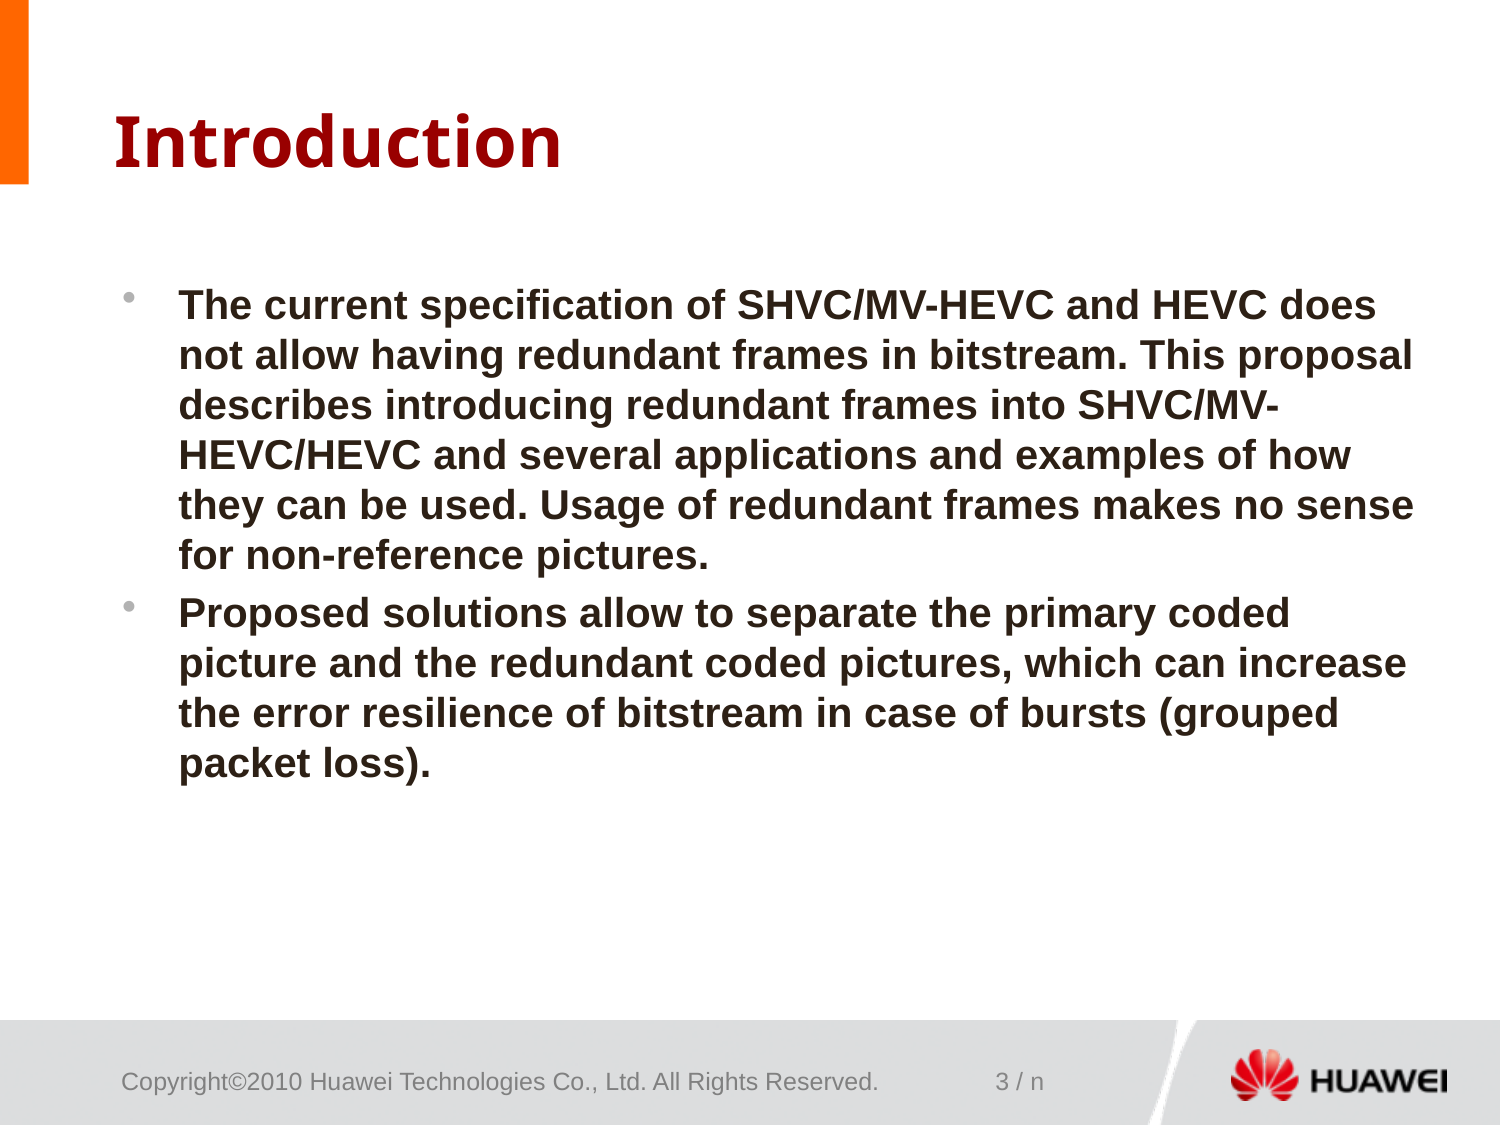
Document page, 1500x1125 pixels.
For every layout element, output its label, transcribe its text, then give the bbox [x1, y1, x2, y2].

title Introduction [99, 45, 1447, 233]
list The current specification of SHVC/MV-HEVC and HEVC does not allow having redundant frames in bitstream. This proposal describes introducing redundant frames into SHVC/MV-HEVC/HEVC and several applications and examples of how they can be used. Usage of redundant frames makes no sense for non-reference pictures. Proposed solutions allow to separate the primary coded picture and the redundant coded pictures, which can increase the error resilience of bitstream in case of bursts (grouped packet loss). [107, 270, 1447, 947]
picture [0, 1020, 1500, 1125]
